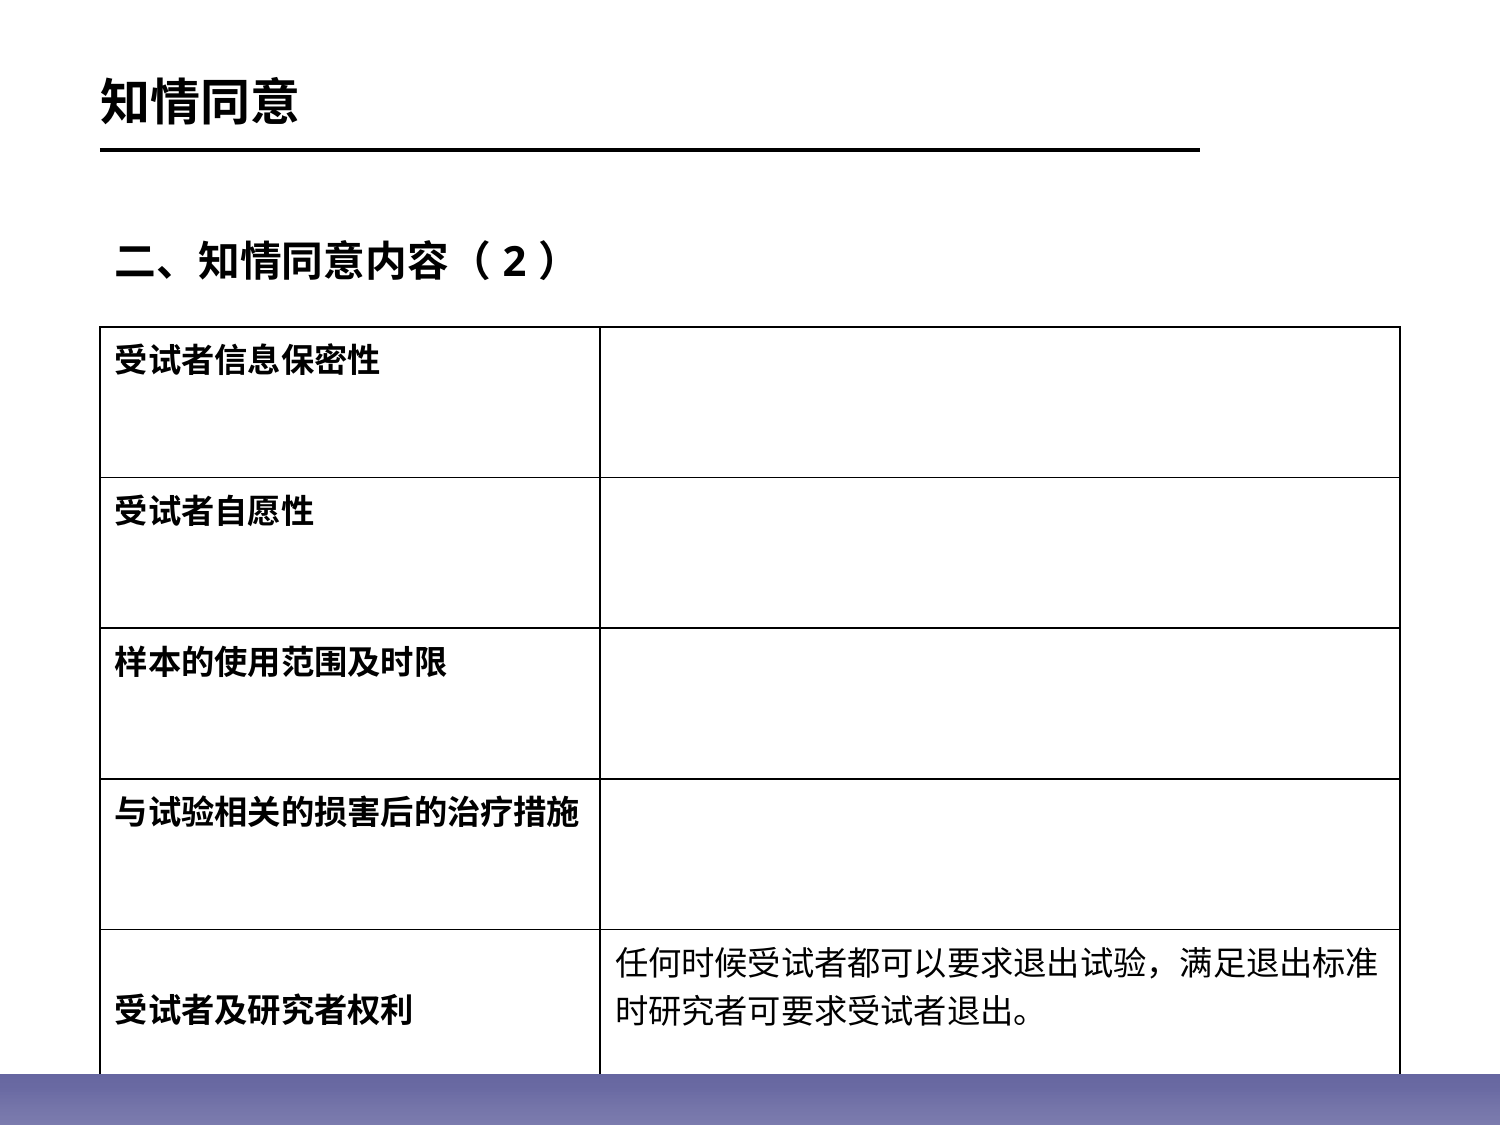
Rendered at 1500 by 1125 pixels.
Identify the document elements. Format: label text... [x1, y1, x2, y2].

table_cell [601, 780, 1399, 929]
text_box 知情同意 [62, 50, 1500, 150]
table_cell 受试者信息保密性 [101, 328, 599, 477]
table_header 二、知情同意内容（2） [100, 220, 1400, 326]
table_cell 受试者及研究者权利 [101, 930, 599, 1073]
table_cell [601, 328, 1399, 477]
table_cell 任何时候受试者都可以要求退出试验，满足退出标准时研究者可要求受试者退出。 [601, 930, 1399, 1073]
table_cell [601, 478, 1399, 627]
table_cell 受试者自愿性 [101, 478, 599, 627]
table_cell [601, 629, 1399, 778]
table_cell 与试验相关的损害后的治疗措施 [101, 780, 599, 929]
picture [0, 1074, 1500, 1125]
table_cell 样本的使用范围及时限 [101, 629, 599, 778]
